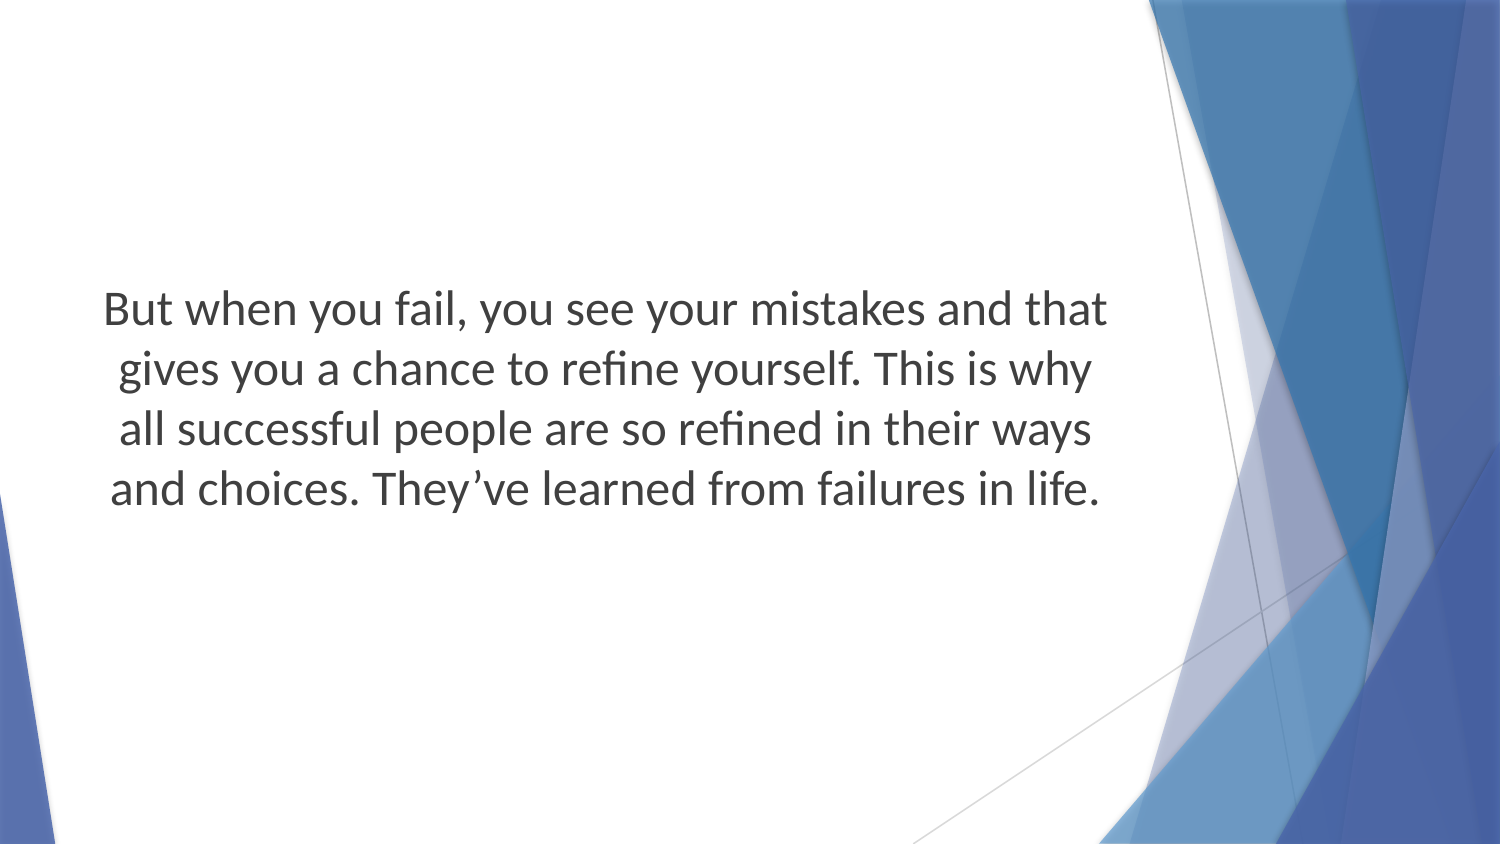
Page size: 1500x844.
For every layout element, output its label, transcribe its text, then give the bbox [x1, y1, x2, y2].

list But when you fail, you see your mistakes and that gives you a chance to refine yourself. This is why all successful people are so refined in their ways and choices. They’ve learned from failures in life. [76, 268, 1135, 670]
